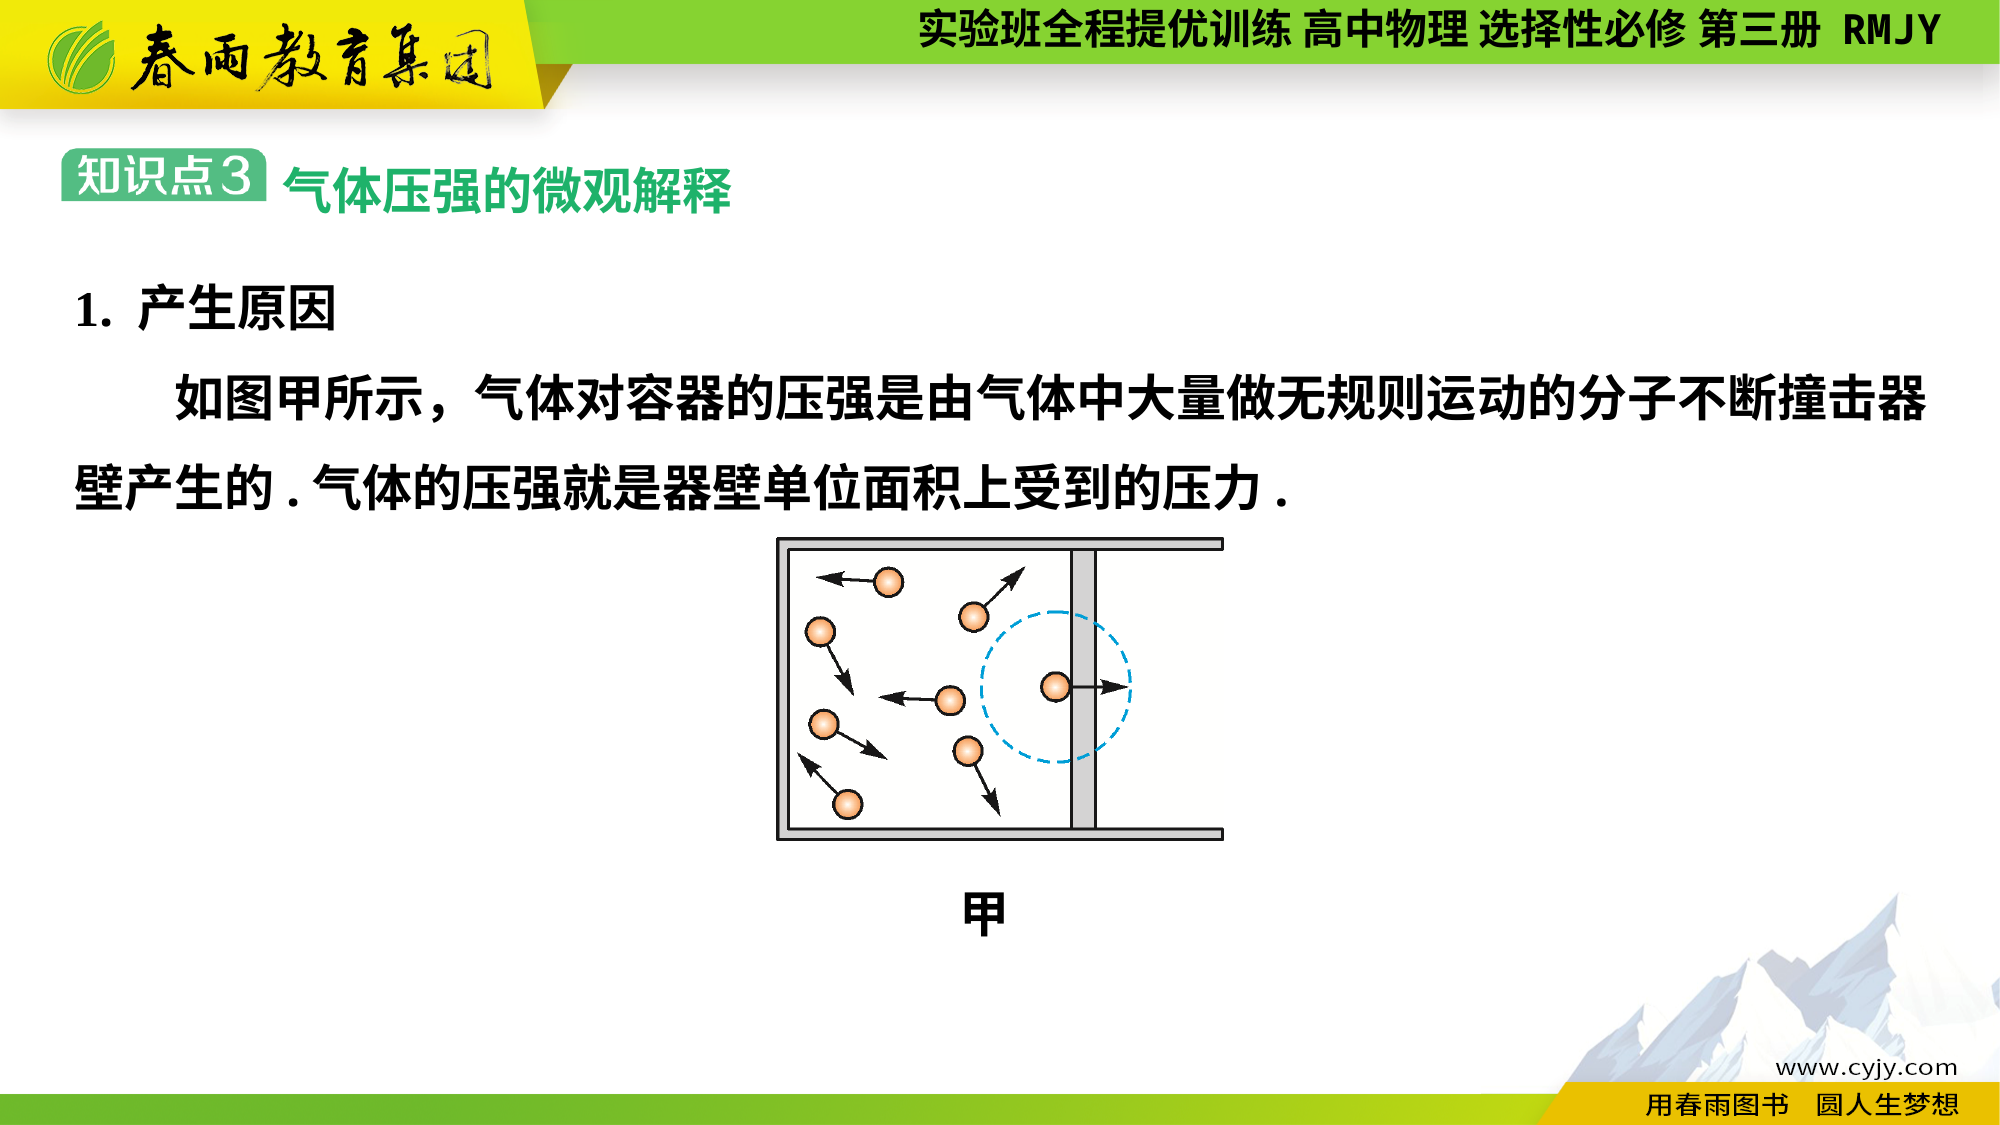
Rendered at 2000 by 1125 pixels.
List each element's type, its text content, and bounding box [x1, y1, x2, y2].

text_box 气体压强的微观解释 [267, 122, 1944, 228]
picture [0, 0, 2000, 1125]
list 1. 产生原因 如图甲所示，气体对容器的压强是由气体中大量做无规则运动的分子不断撞击器壁产生的.气体的压强就是器壁单位面积上受到的压力. [59, 239, 1944, 516]
text_box 甲 [944, 849, 1055, 951]
